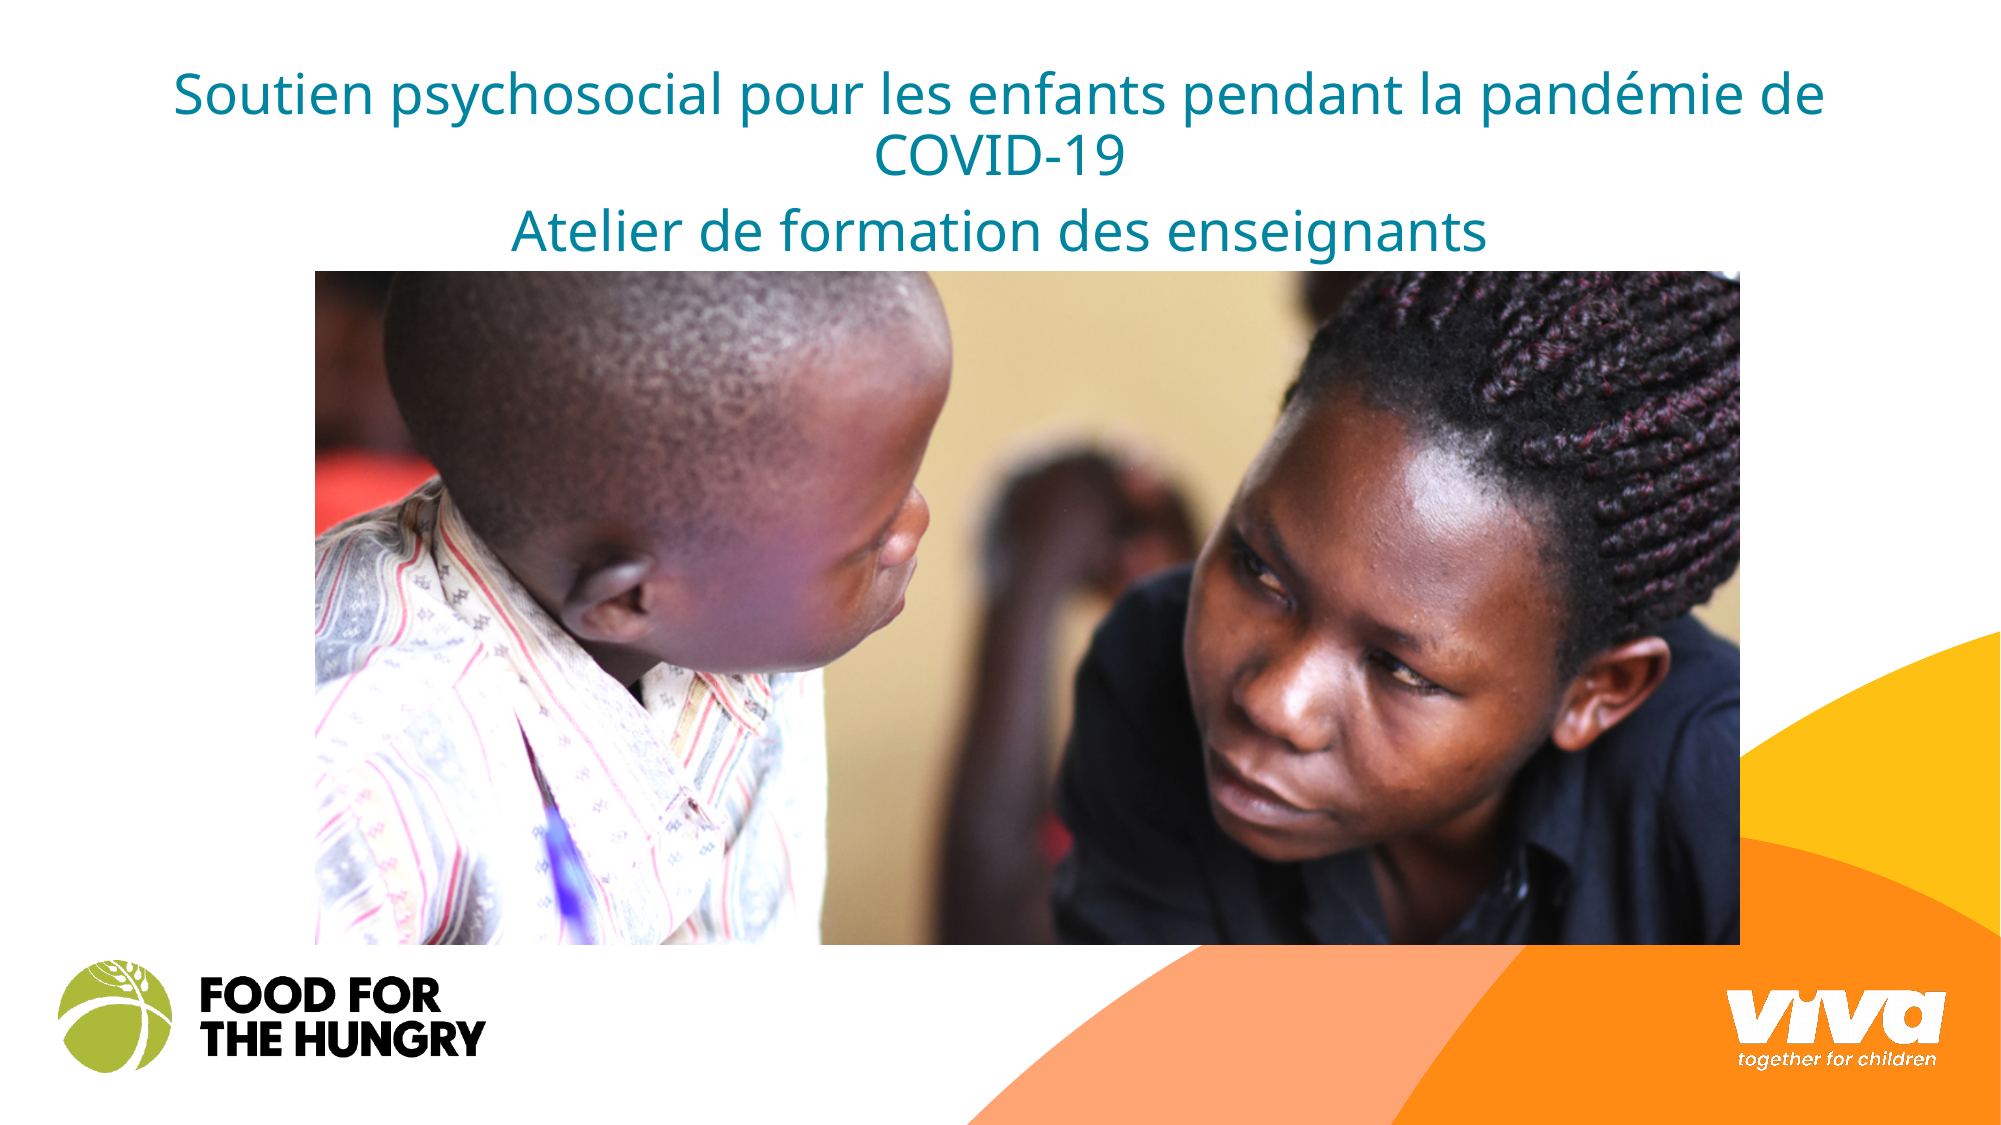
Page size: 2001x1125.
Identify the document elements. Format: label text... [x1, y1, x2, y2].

picture [315, 271, 2000, 1125]
picture [58, 960, 486, 1073]
list Soutien psychosocial pour les enfants pendant la pandémie de COVID-19 Atelier de formation des enseignants [59, 59, 1942, 272]
